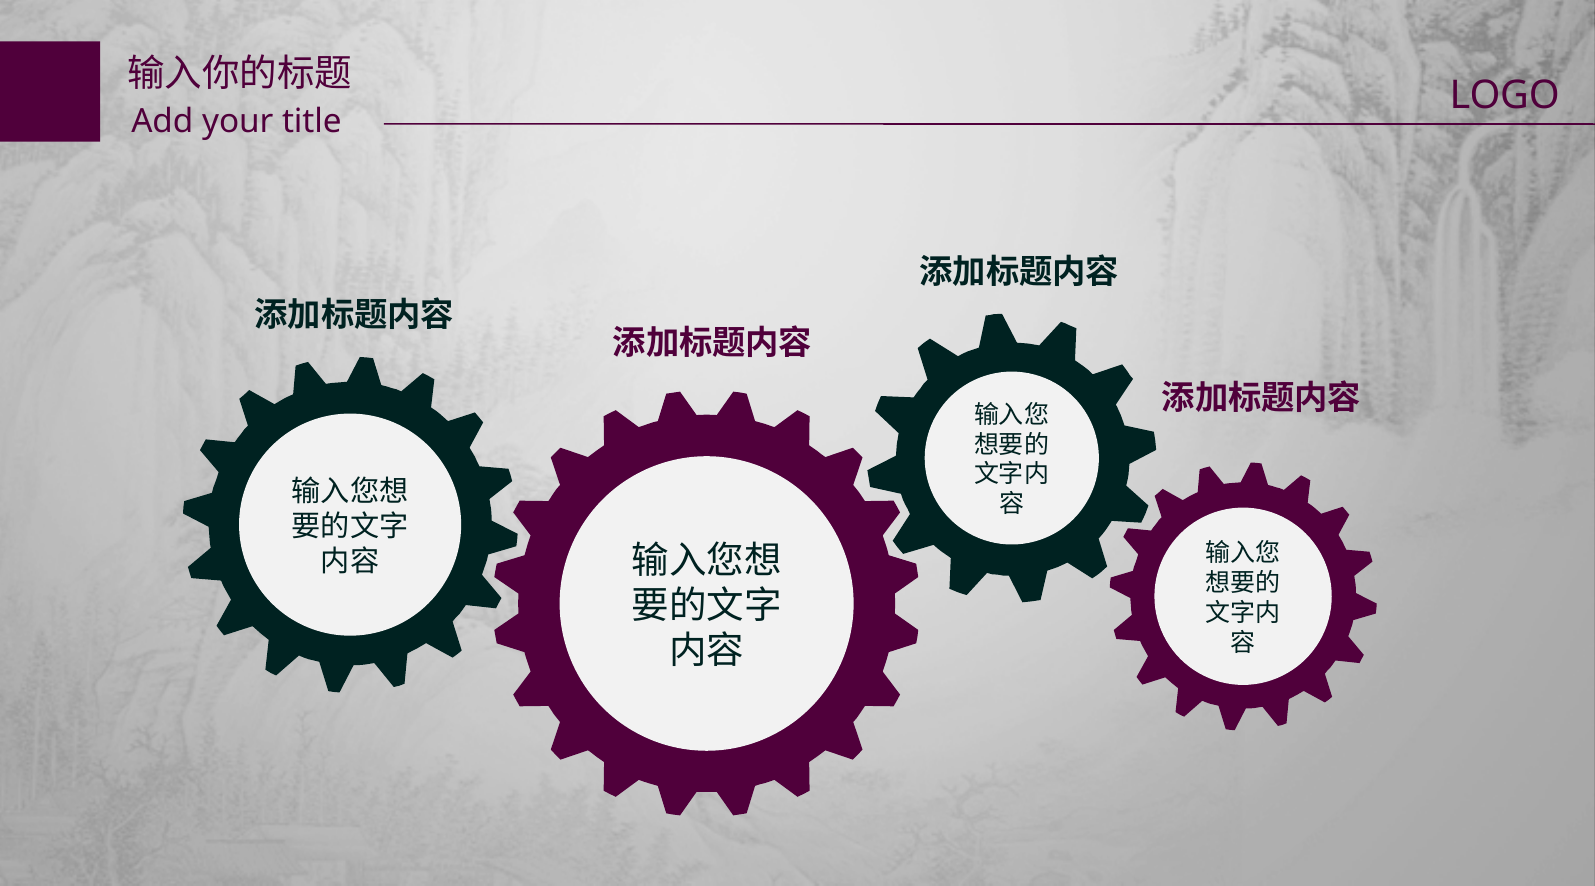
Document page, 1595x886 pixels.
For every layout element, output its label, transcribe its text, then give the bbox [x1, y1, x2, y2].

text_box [867, 313, 1157, 603]
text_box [494, 391, 919, 816]
text_box 添加标题内容 [1160, 367, 1384, 425]
text_box 添加标题内容 [215, 285, 494, 342]
text_box 添加标题内容 [879, 242, 1159, 299]
text_box 添加标题内容 [572, 313, 852, 390]
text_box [0, 0, 1595, 886]
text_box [182, 356, 518, 693]
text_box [1109, 462, 1377, 731]
